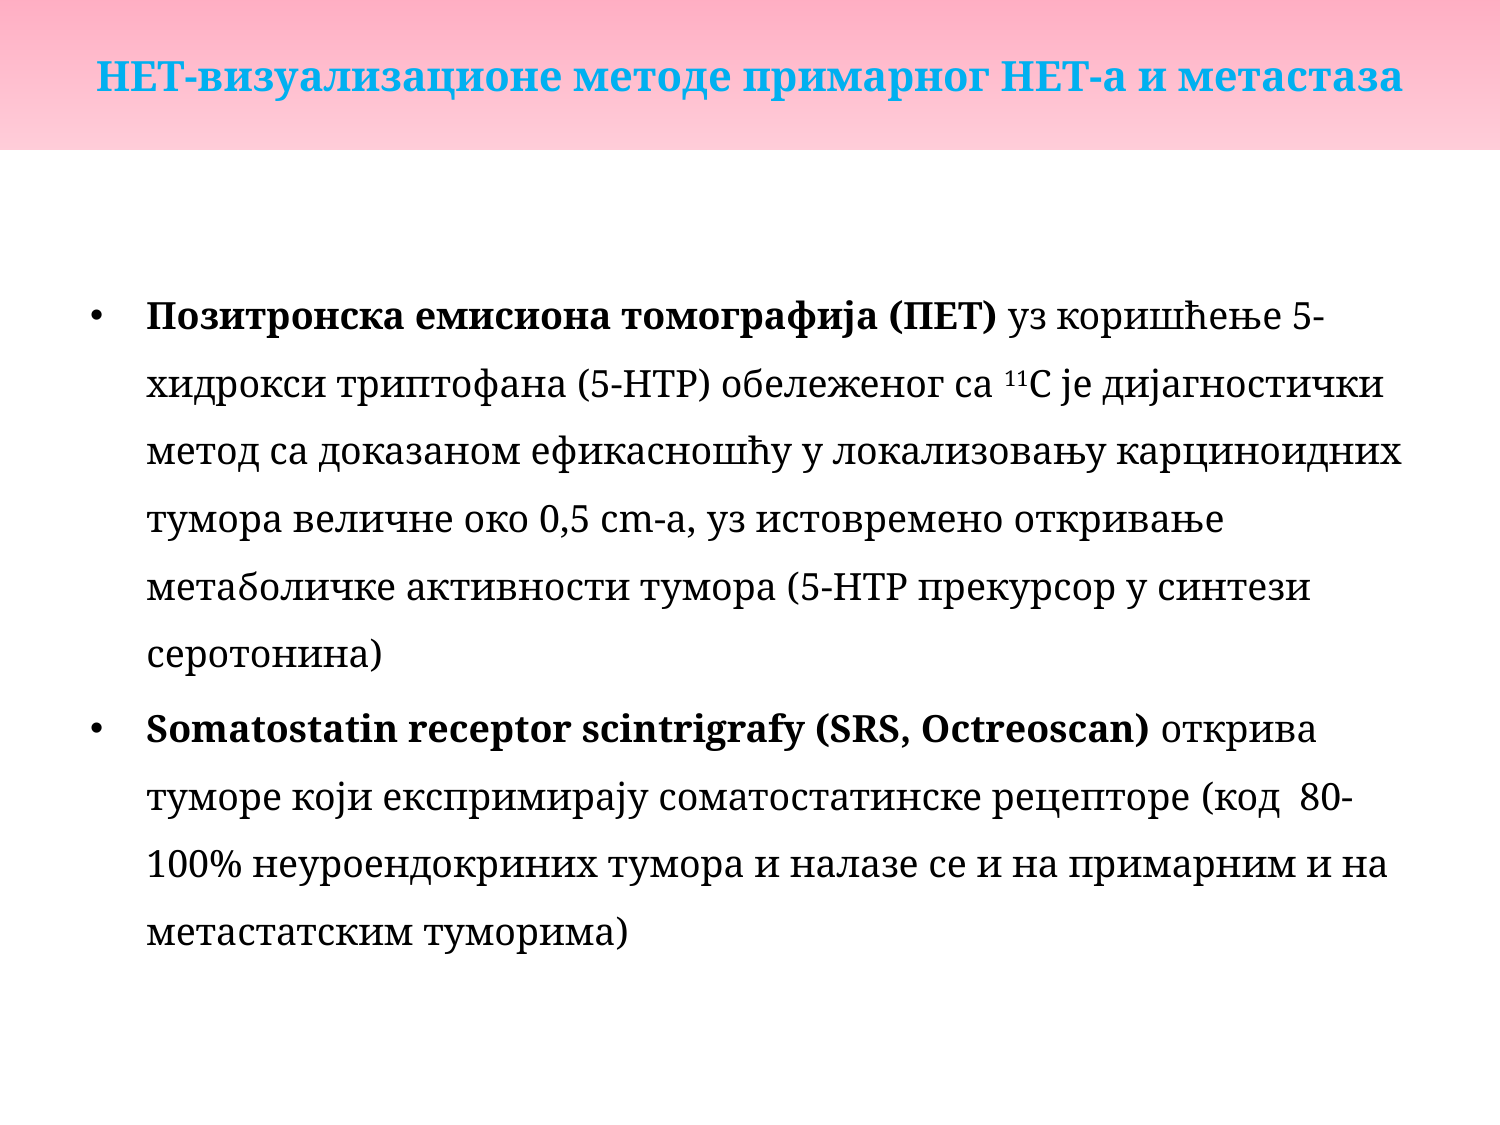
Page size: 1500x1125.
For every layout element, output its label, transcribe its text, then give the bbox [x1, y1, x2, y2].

title НЕТ-визуализационе методе примарног НЕТ-а и метастаза [0, 0, 1500, 150]
list Позитронска емисиона томографија (ПЕТ) уз коришћење 5-хидрокси триптофана (5-HTP) обележеног са 11C је дијагностички метод са доказаном ефикасношћу у локализовању карциноидних тумора величне око 0,5 cm-a, уз истовремено откривање метаболичке активности тумора (5-HTP прекурсор у синтези серотонина) Somatostatin receptor scintrigrafy (SRS, Octreoscan) открива туморе који експримирају соматостатинске рецепторе (код 80-100% неуроендокриних тумора и налазе се и на примарним и на метастатским туморима) [75, 262, 1425, 1005]
